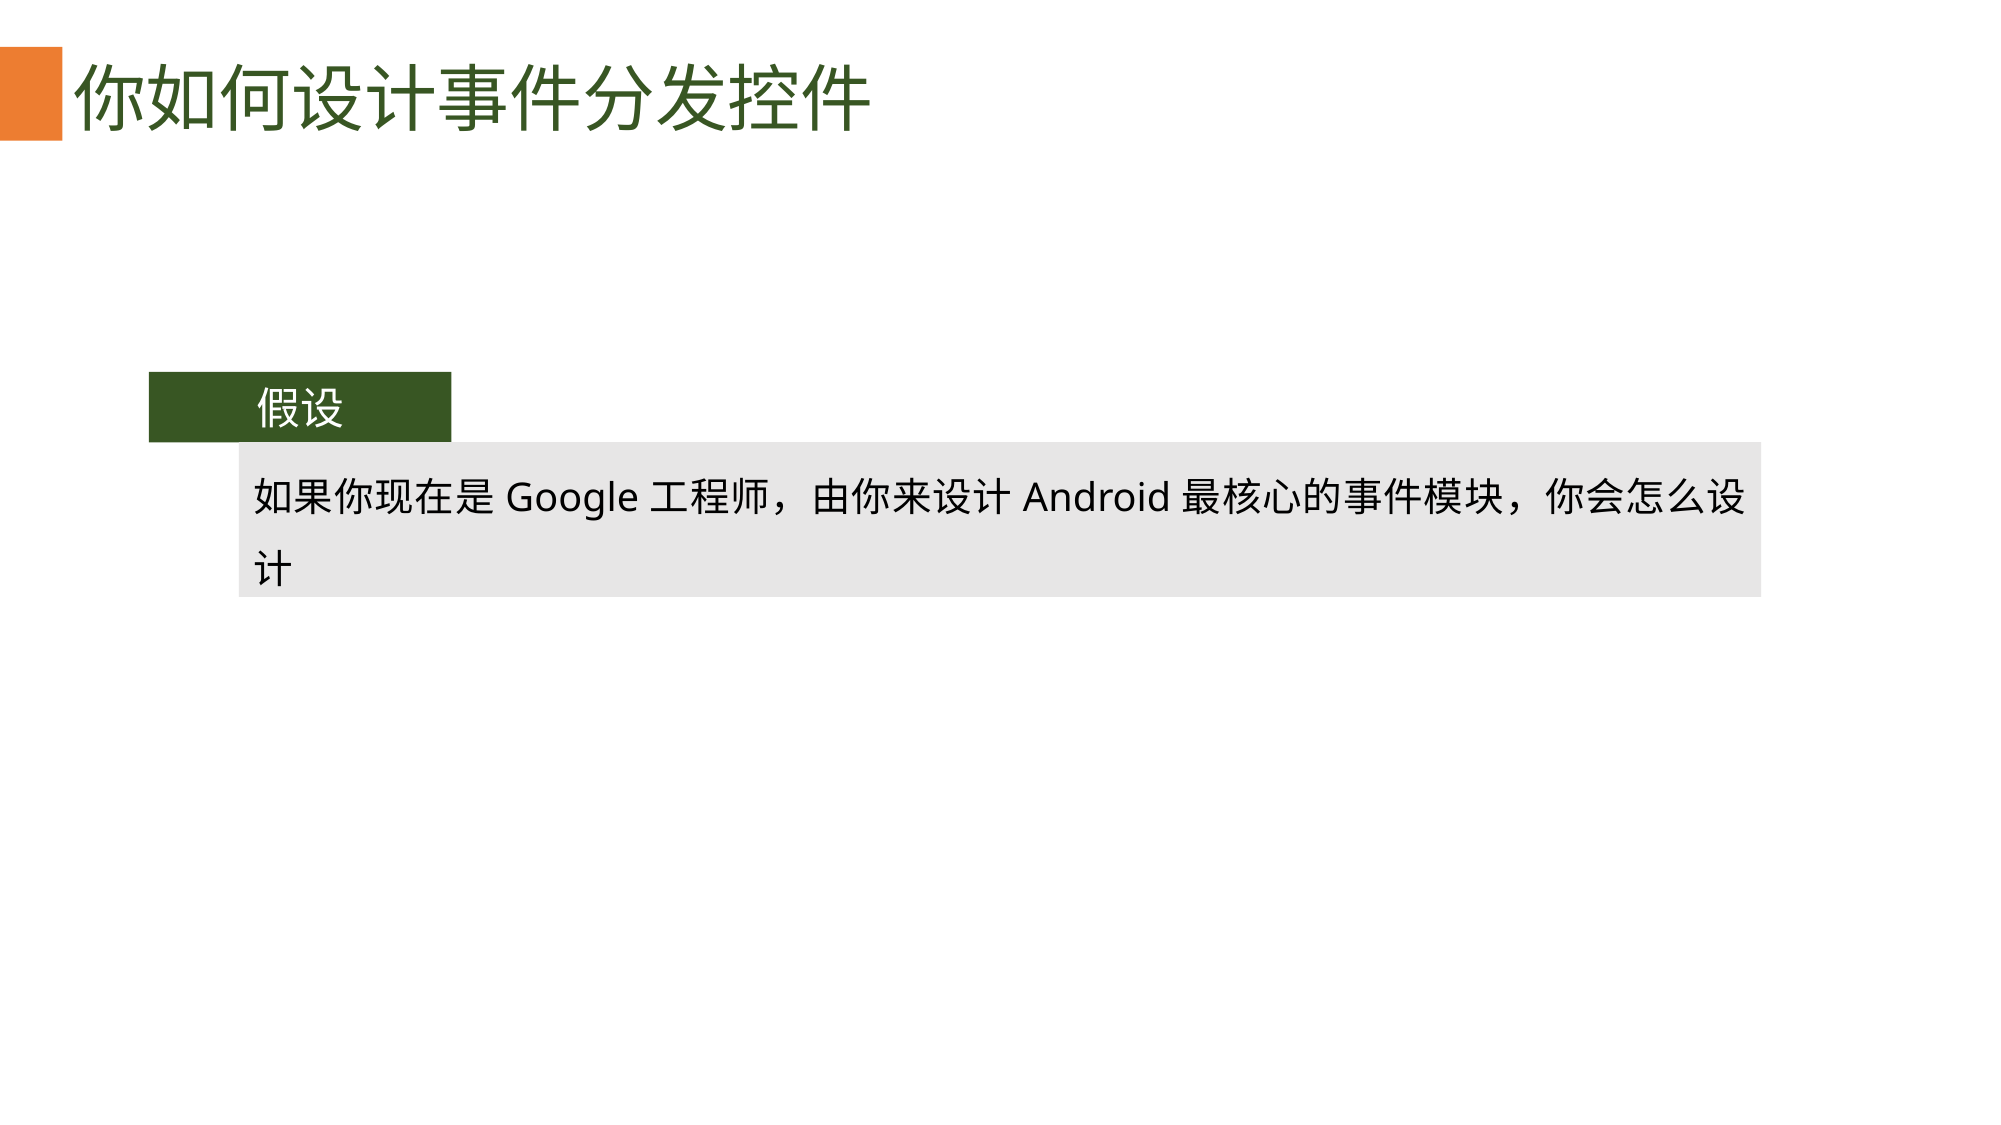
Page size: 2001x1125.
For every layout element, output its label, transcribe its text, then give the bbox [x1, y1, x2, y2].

text_box 你如何设计事件分发控件 [62, 47, 1938, 144]
text_box 假设 [148, 371, 452, 443]
text_box 如果你现在是Google工程师，由你来设计Android最核心的事件模块，你会怎么设计 [238, 441, 1762, 598]
